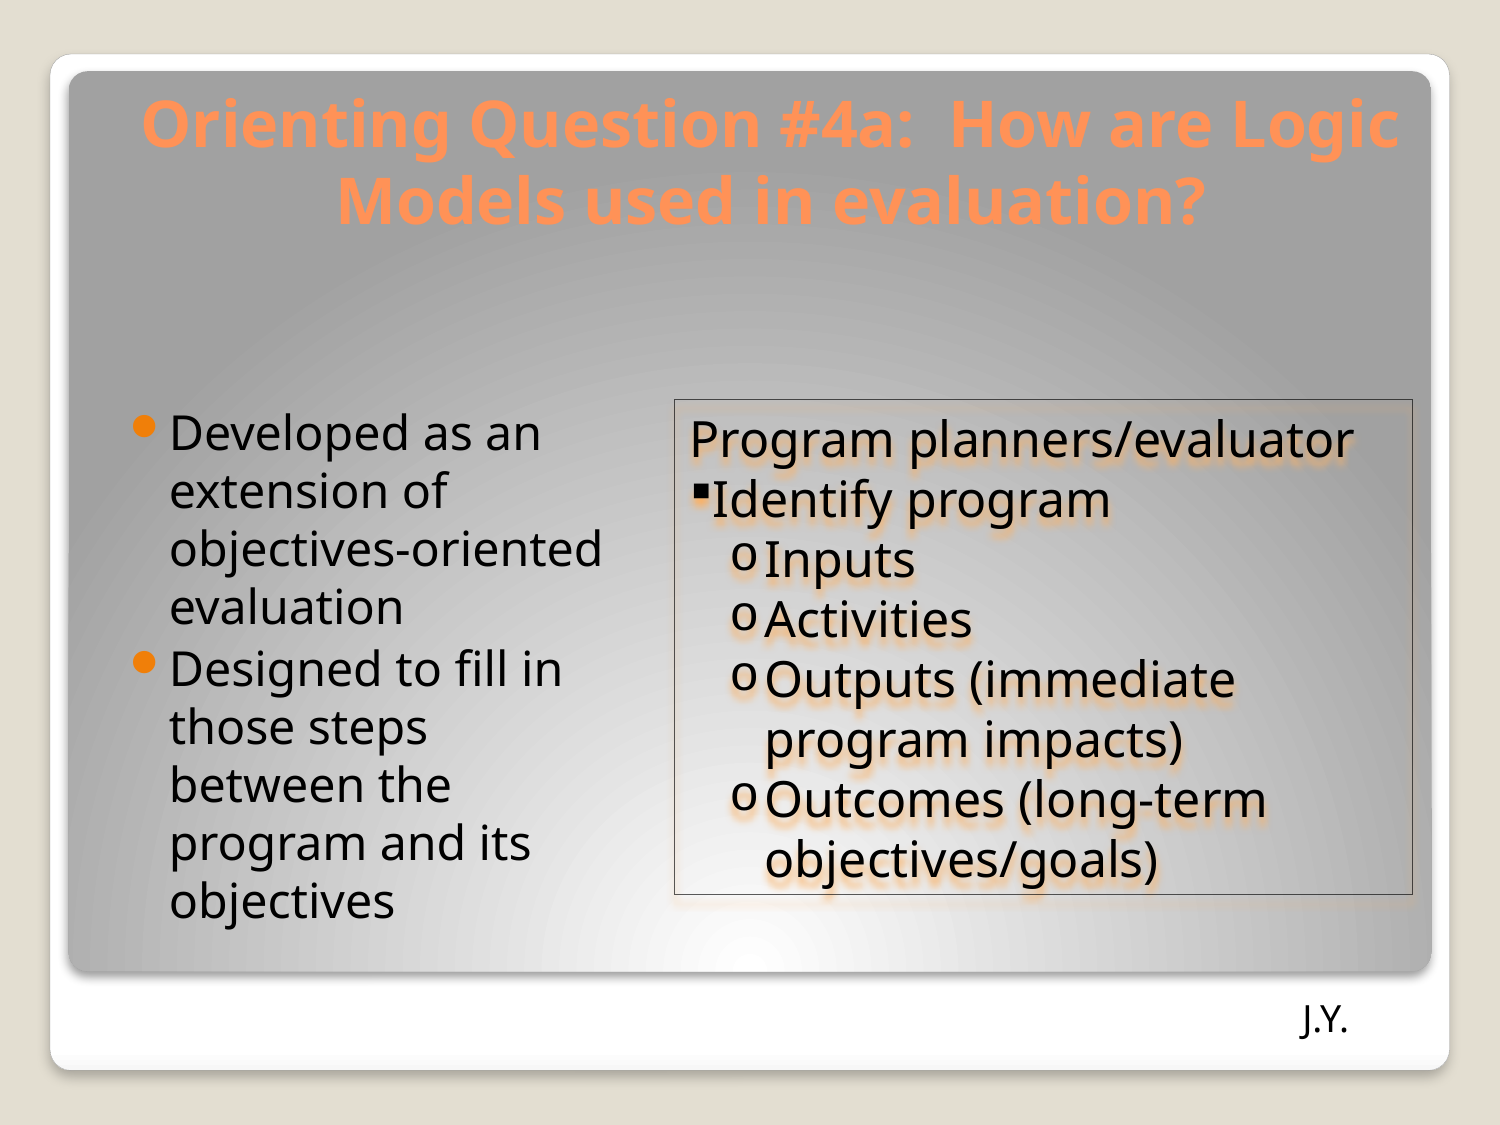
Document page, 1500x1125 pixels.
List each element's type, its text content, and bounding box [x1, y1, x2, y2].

title Orienting Question #4a: How are Logic Models used in evaluation? [99, 75, 1443, 400]
list Developed as an extension of objectives-oriented evaluation Designed to fill in those steps between the program and its objectives [99, 387, 625, 988]
text_box J.Y. [1287, 987, 1388, 1048]
text_box Program planners/evaluator Identify program Inputs Activities Outputs (immediate program impacts) Outcomes (long-term objectives/goals) [674, 399, 1413, 895]
